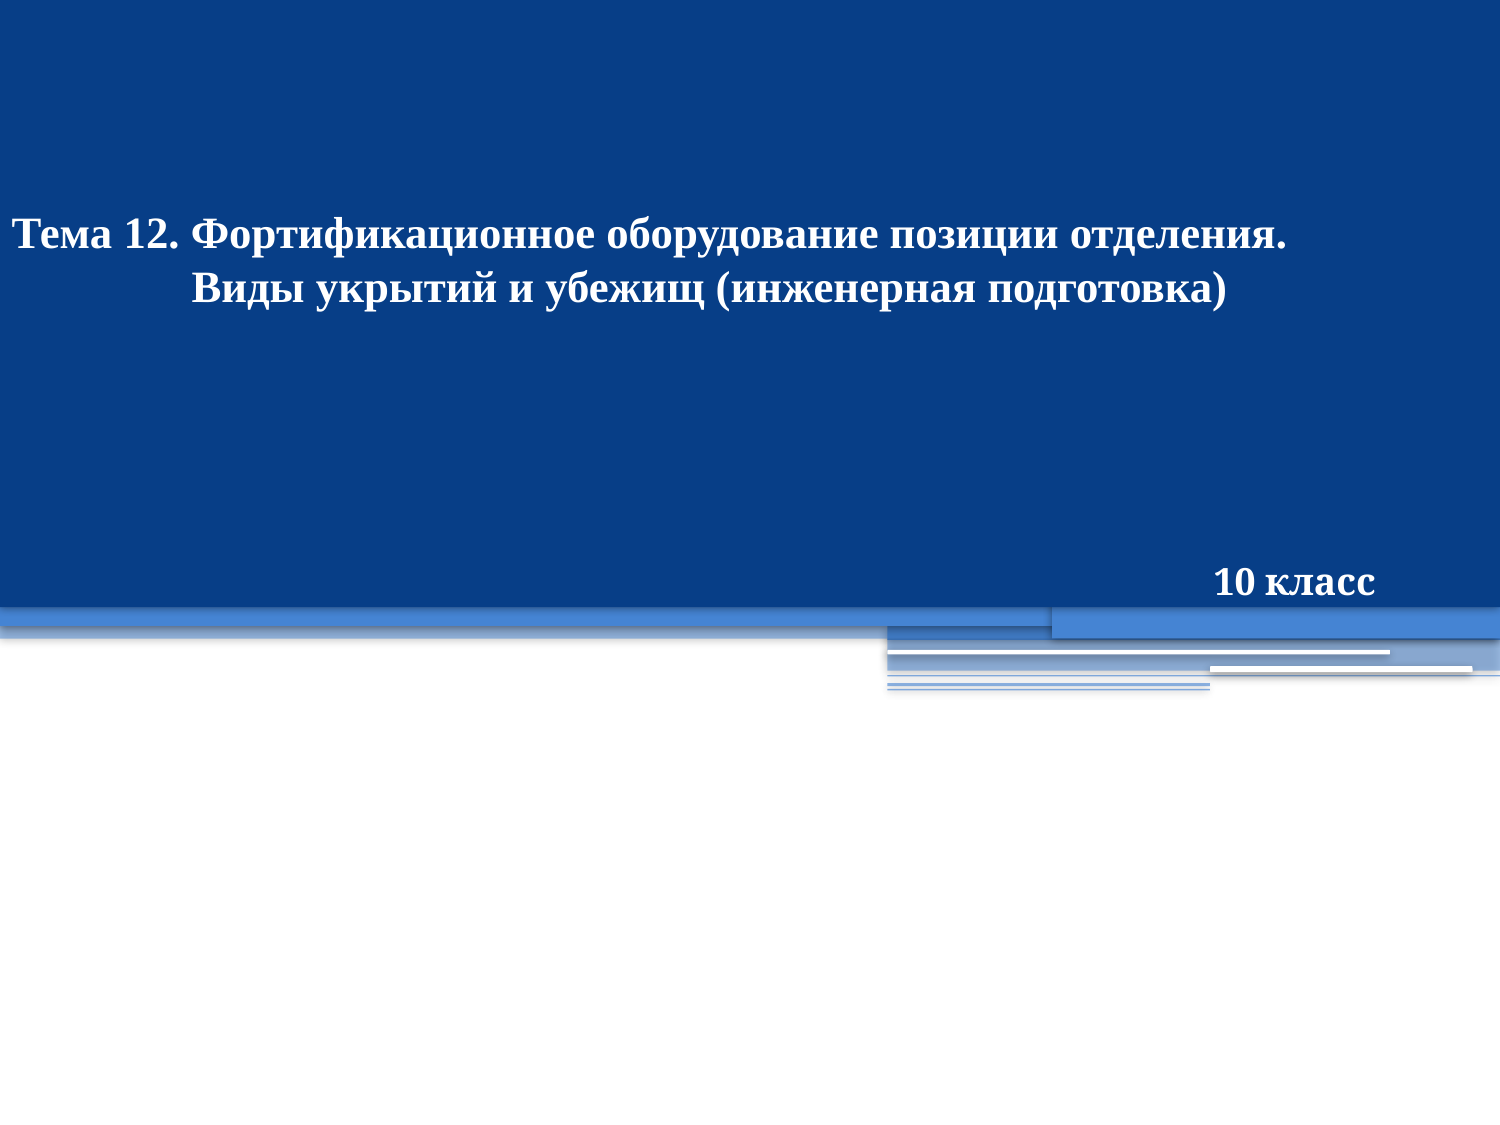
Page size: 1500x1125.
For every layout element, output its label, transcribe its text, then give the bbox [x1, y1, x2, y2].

text_box Тема 12. Фортификационное оборудование позиции отделения. Виды укрытий и убежищ (инженерная подготовка) [0, 196, 1497, 319]
text_box 10 класс [1198, 550, 1500, 611]
